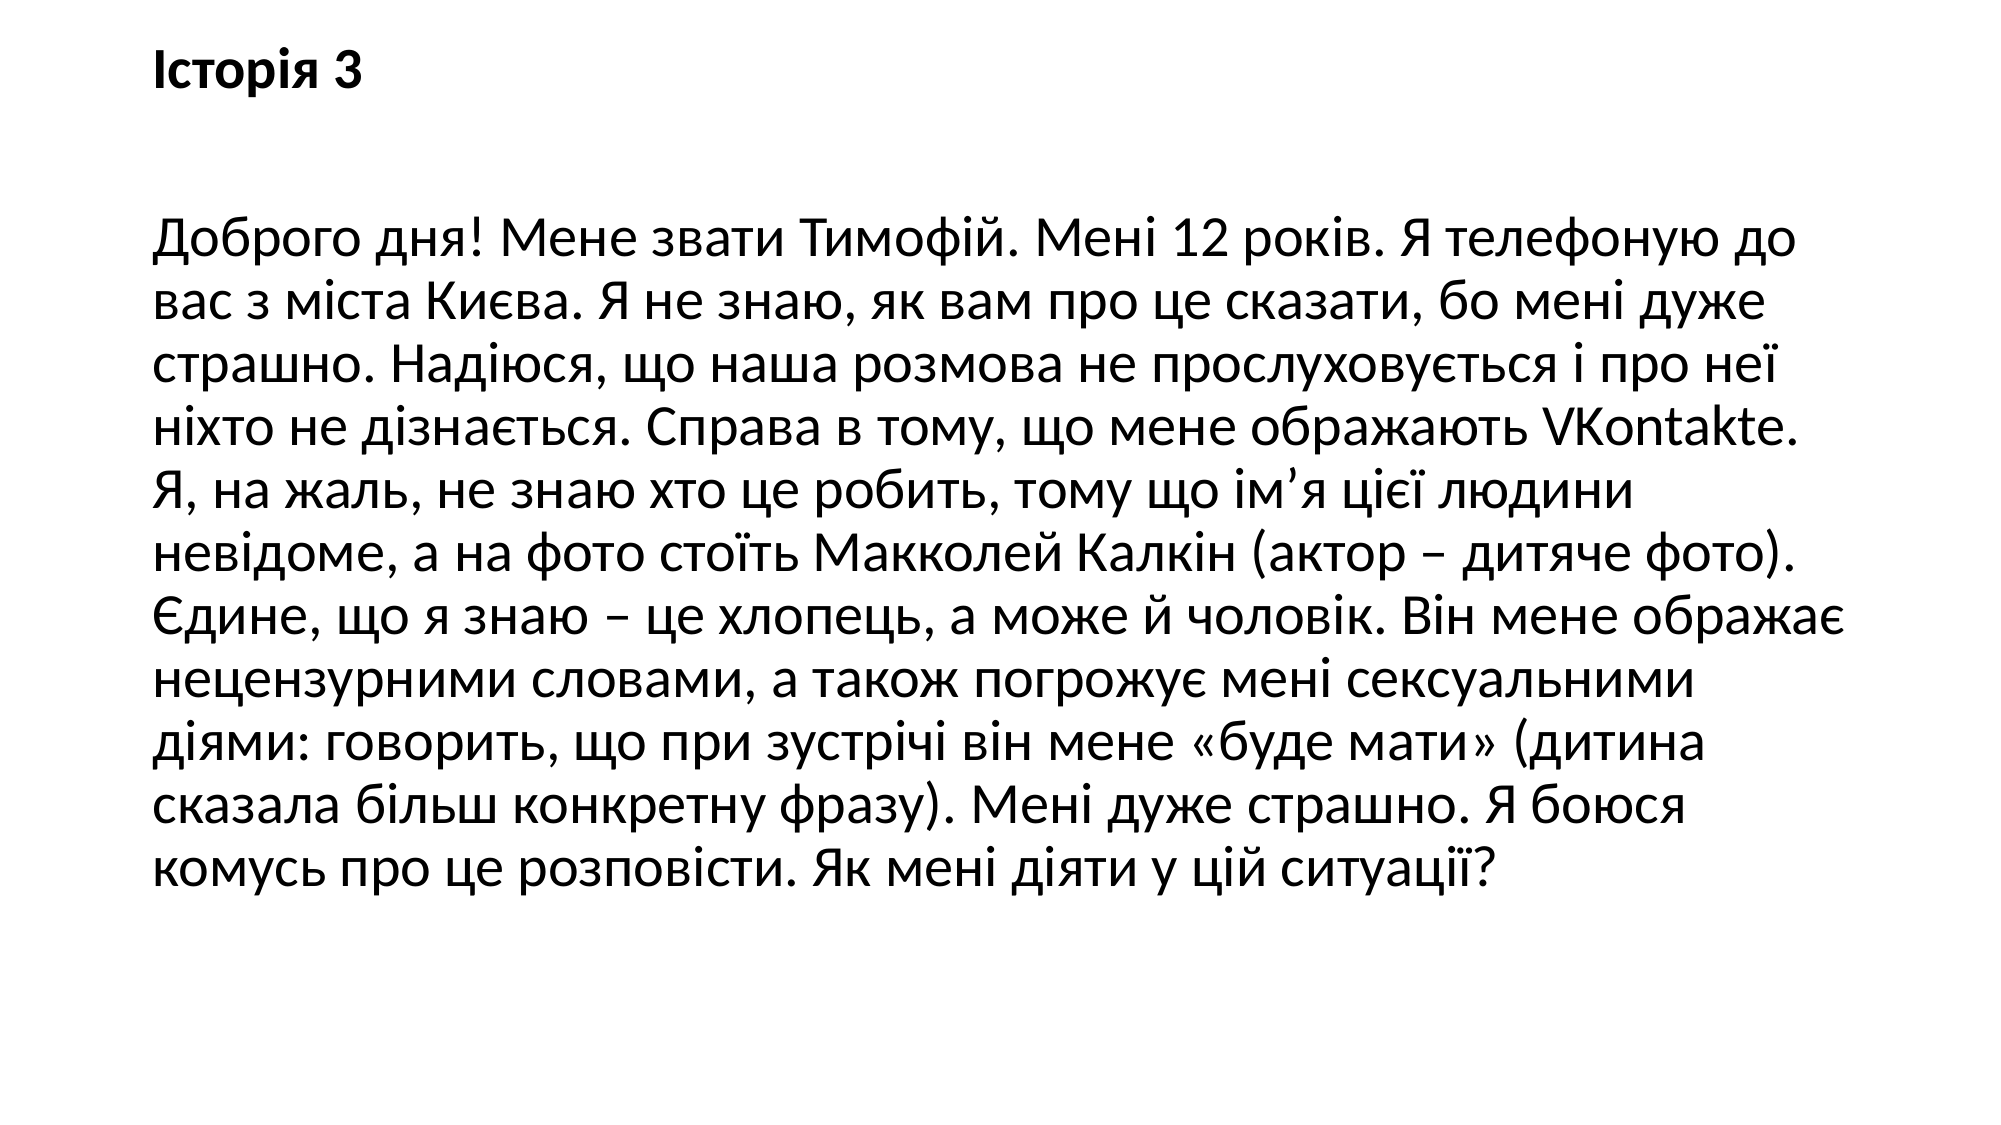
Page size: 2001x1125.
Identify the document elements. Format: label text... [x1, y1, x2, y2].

list Історія 3 Доброго дня! Мене звати Тимофій. Мені 12 років. Я телефоную до вас з міста Києва. Я не знаю, як вам про це сказати, бо мені дуже страшно. Надіюся, що наша розмова не прослуховується і про неї ніхто не дізнається. Справа в тому, що мене ображають VKontakte. Я, на жаль, не знаю хто це робить, тому що ім’я цієї людини невідоме, а на фото стоїть Макколей Калкін (актор – дитяче фото). Єдине, що я знаю – це хлопець, а може й чоловік. Він мене ображає нецензурними словами, а також погрожує мені сексуальними діями: говорить, що при зустрічі він мене «буде мати» (дитина сказала більш конкретну фразу). Мені дуже страшно. Я боюся комусь про це розповісти. Як мені діяти у цій ситуації? [137, 31, 1863, 1078]
